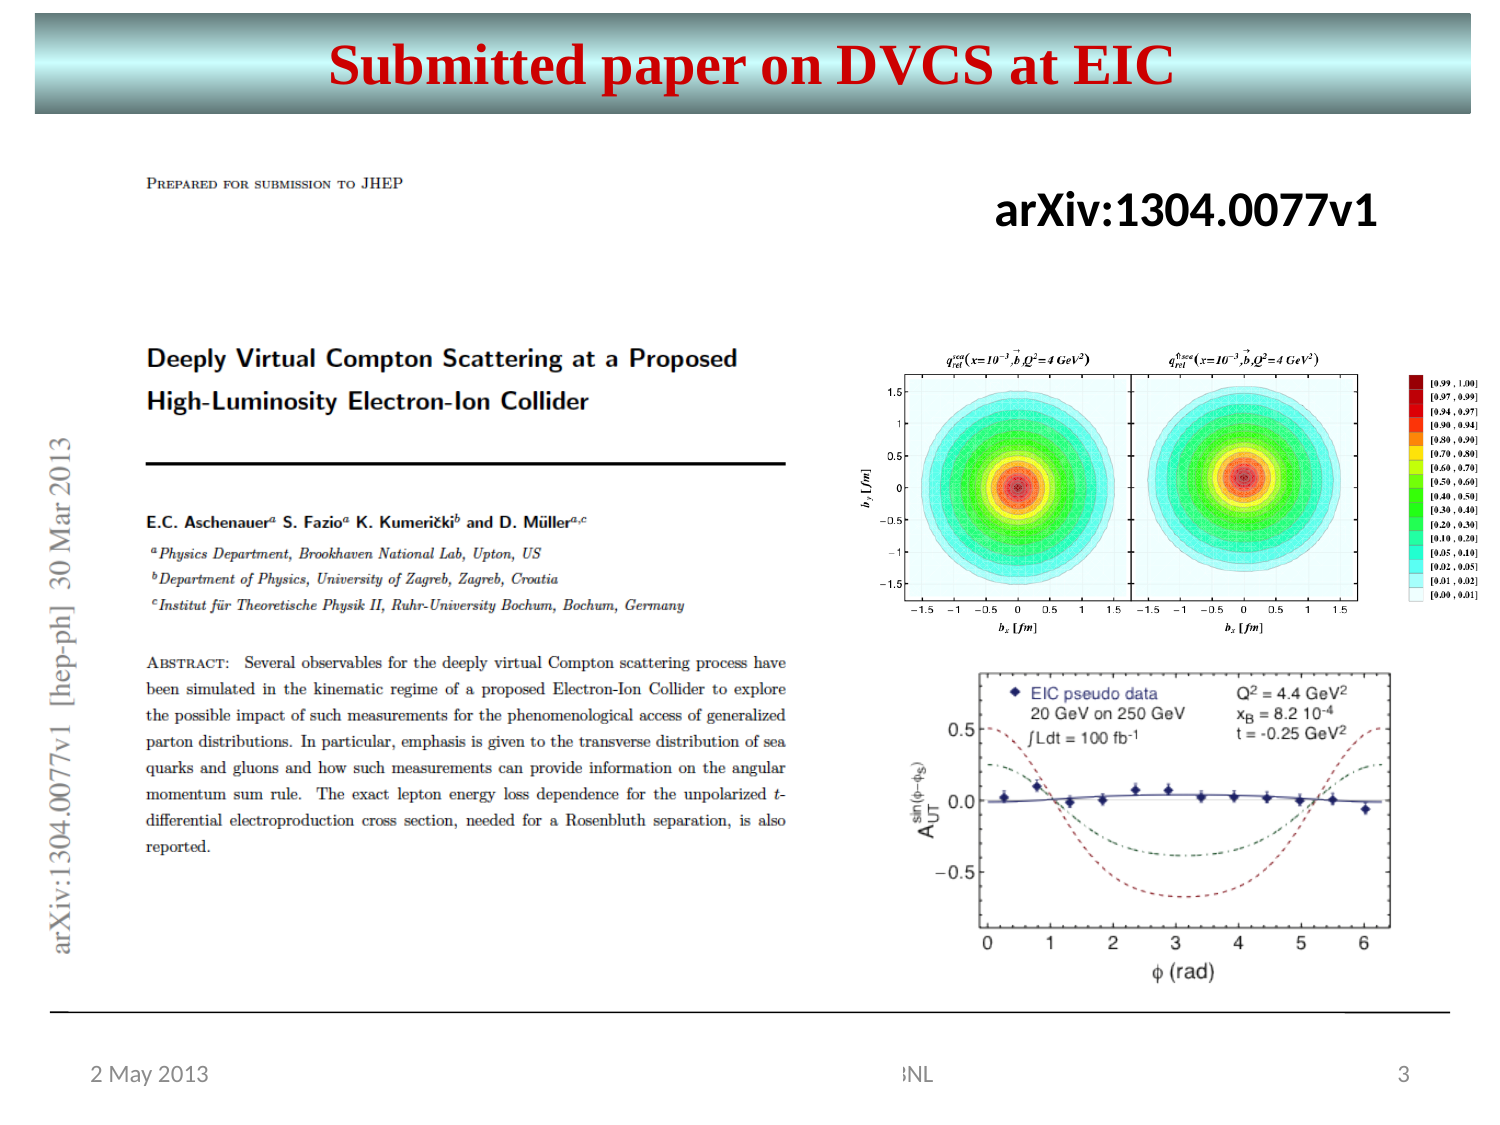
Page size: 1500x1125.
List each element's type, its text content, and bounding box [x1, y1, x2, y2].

picture [23, 113, 1490, 1107]
footer S.Fazio - EIC Task force meeting, BNL [907, 1042, 988, 1103]
slide_number 3 [1074, 1042, 1425, 1103]
text_box arXiv:1304.0077v1 [979, 168, 1394, 244]
text_box Submitted paper on DVCS at EIC [34, 13, 1471, 114]
